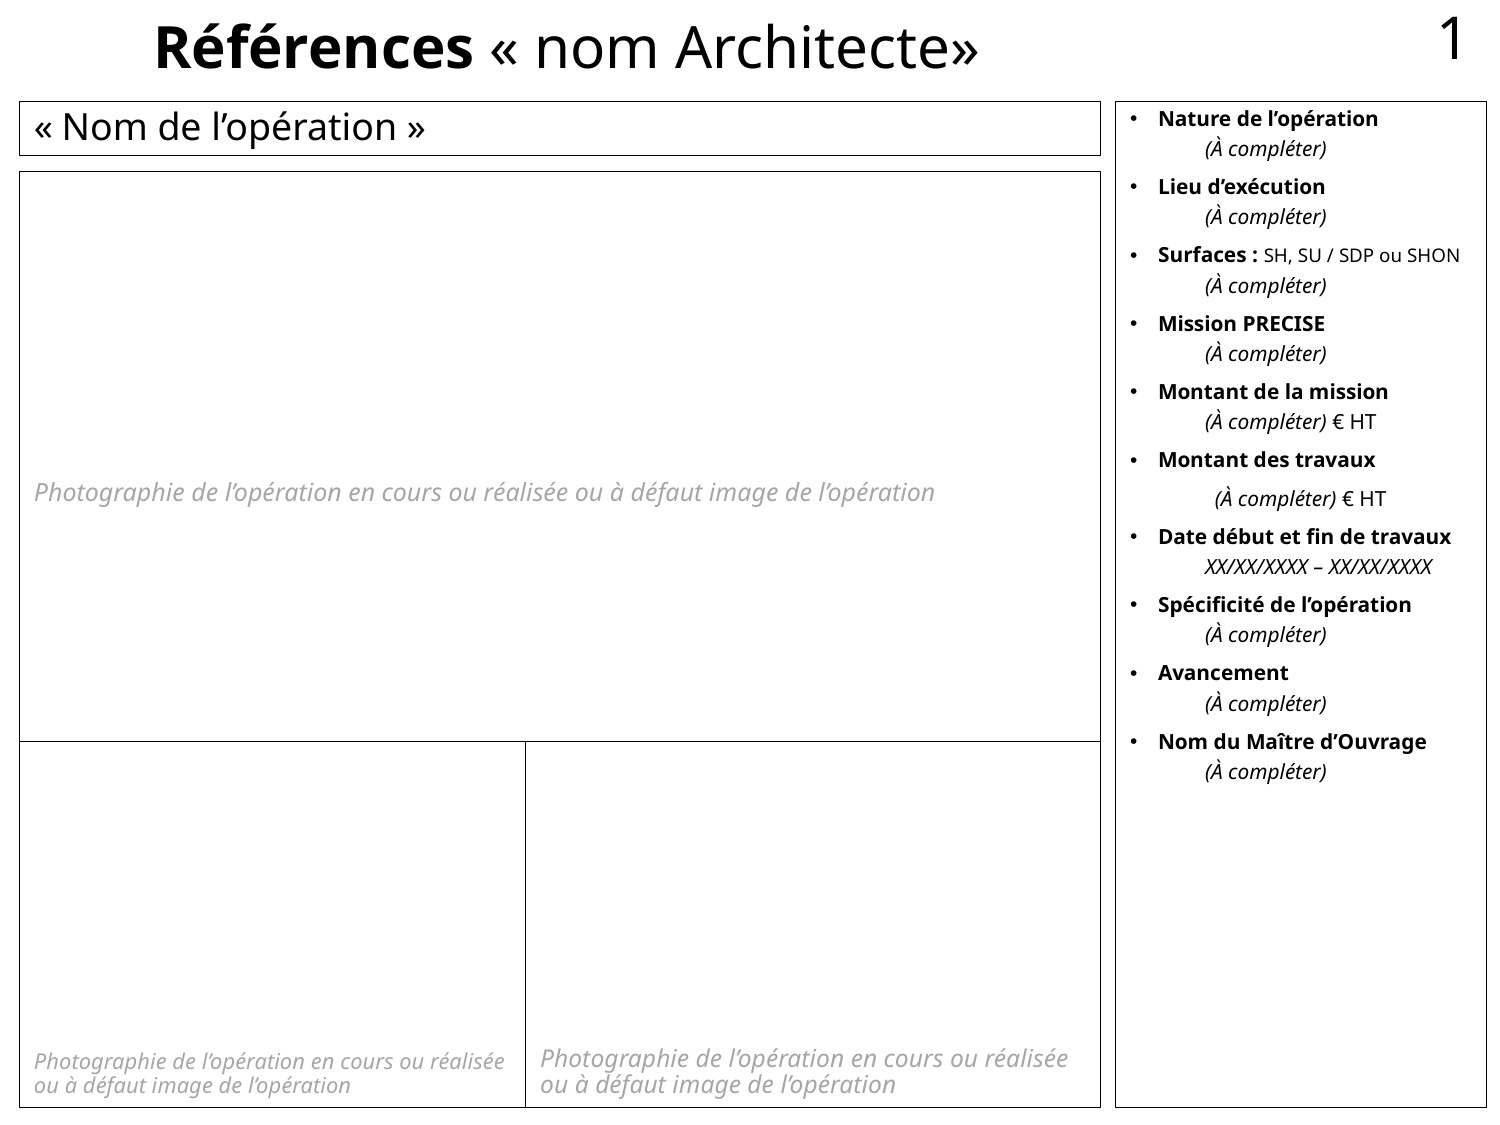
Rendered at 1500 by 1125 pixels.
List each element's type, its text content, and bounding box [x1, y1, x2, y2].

text_box Photographie de l’opération en cours ou réalisée ou à défaut image de l’opération [525, 741, 1101, 1108]
list Photographie de l’opération en cours ou réalisée ou à défaut image de l’opération [18, 171, 1101, 741]
list Nature de l’opération (À compléter) Lieu d’exécution (À compléter) Surfaces : SH, SU / SDP ou SHON (À compléter) Mission PRECISE (À compléter) Montant de la mission (À compléter) € HT Montant des travaux (À compléter) € HT Date début et fin de travaux XX/XX/XXXX – XX/XX/XXXX Spécificité de l’opération (À compléter) Avancement (À compléter) Nom du Maître d’Ouvrage (À compléter) [1115, 100, 1486, 1108]
text_box Photographie de l’opération en cours ou réalisée ou à défaut image de l’opération [18, 741, 525, 1108]
text_box Références « nom Architecte» [0, 0, 1134, 101]
list « Nom de l’opération » [18, 101, 1101, 156]
list 1 [1407, 1, 1500, 81]
